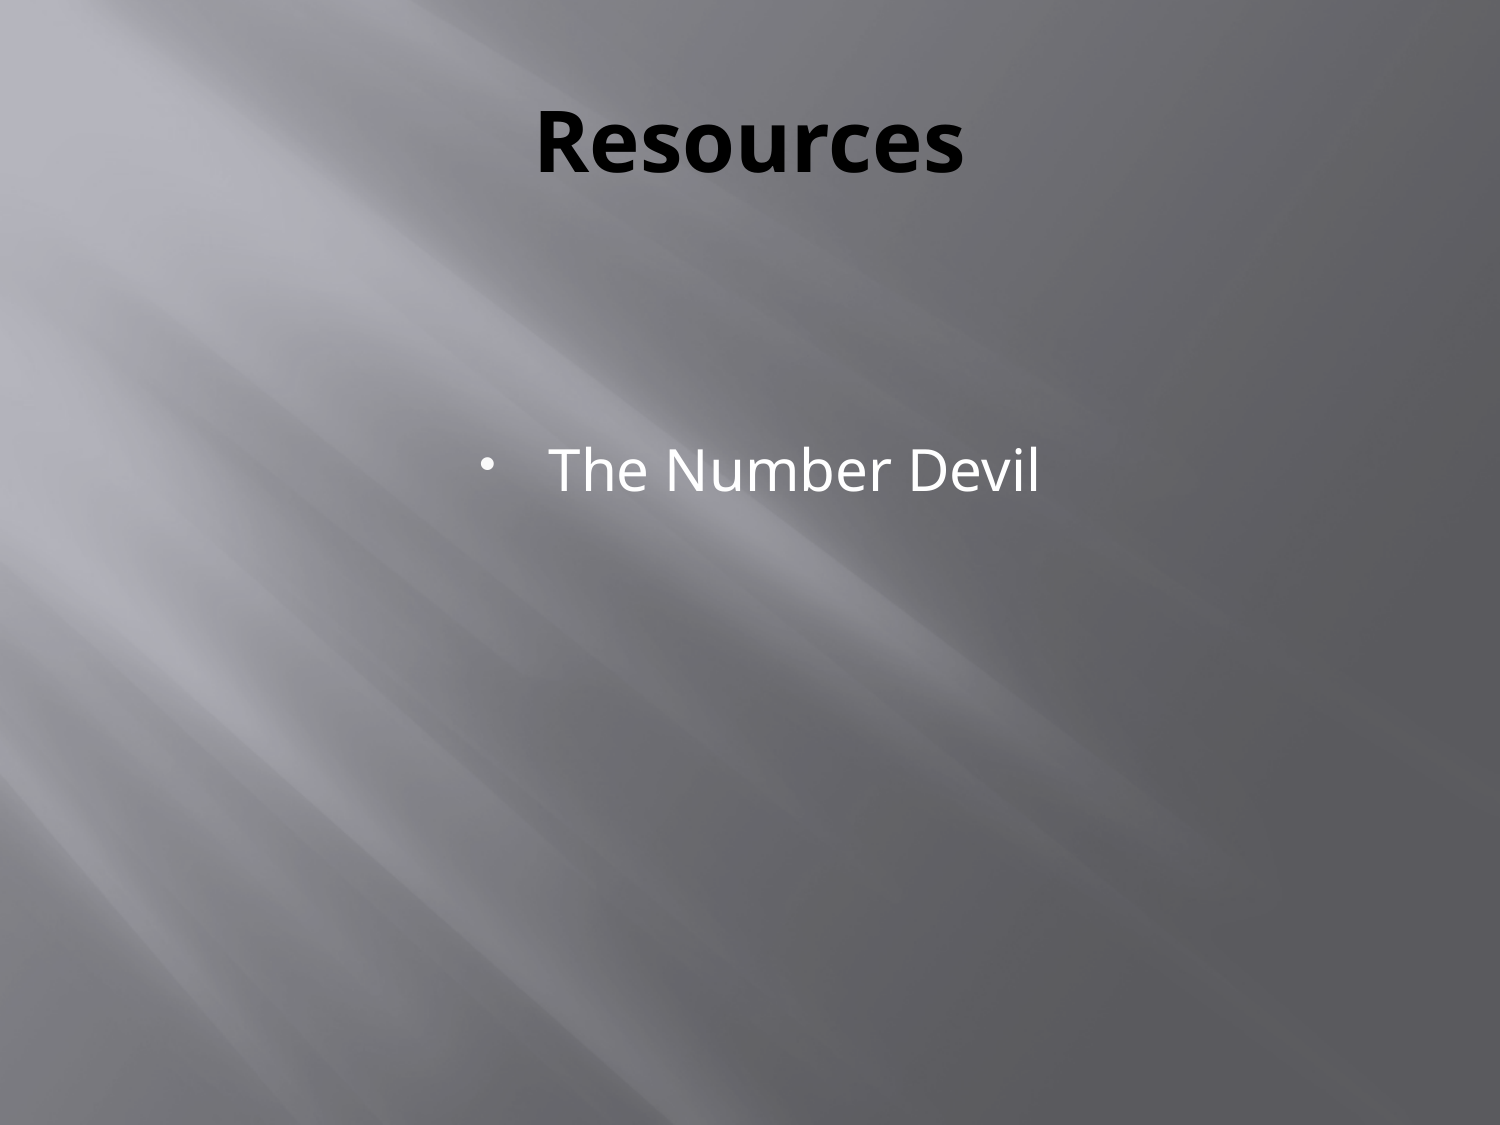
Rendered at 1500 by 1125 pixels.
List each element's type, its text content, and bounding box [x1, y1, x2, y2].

list The Number Devil [75, 262, 1425, 1035]
title Resources [75, 45, 1425, 233]
